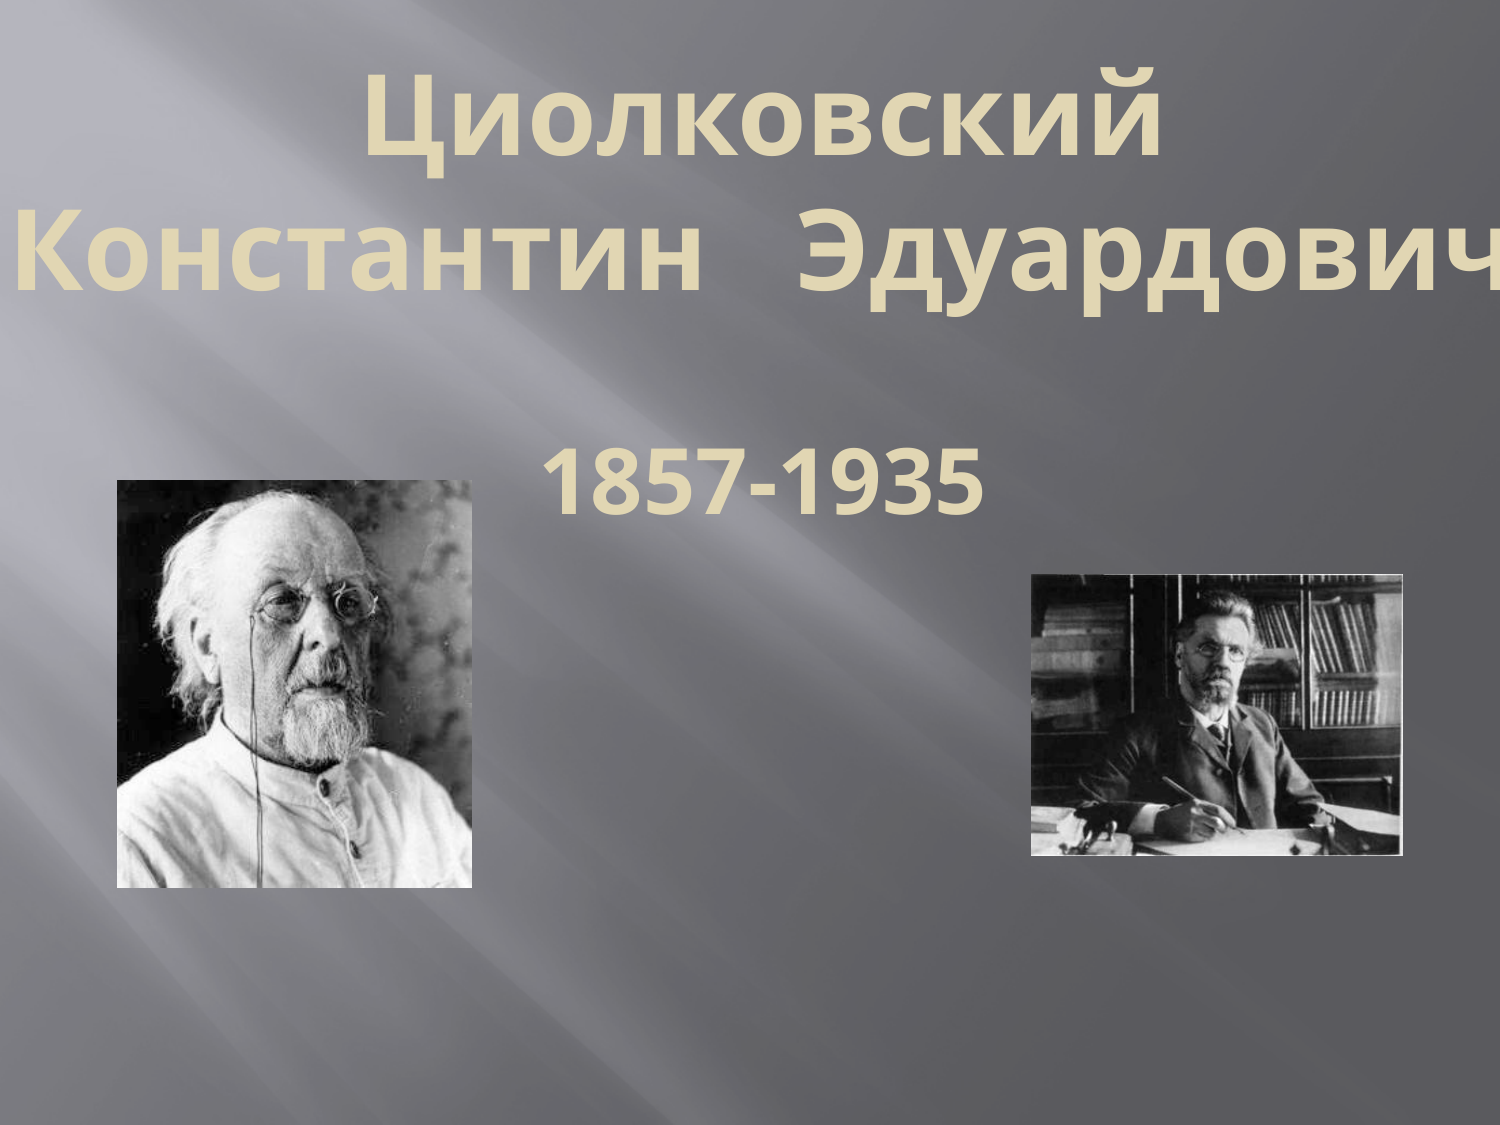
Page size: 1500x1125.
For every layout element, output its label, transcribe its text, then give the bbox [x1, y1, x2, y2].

picture [1030, 573, 1404, 856]
text_box Циолковский Константин Эдуардович 1857-1935 [0, 35, 1500, 540]
picture [116, 480, 472, 889]
